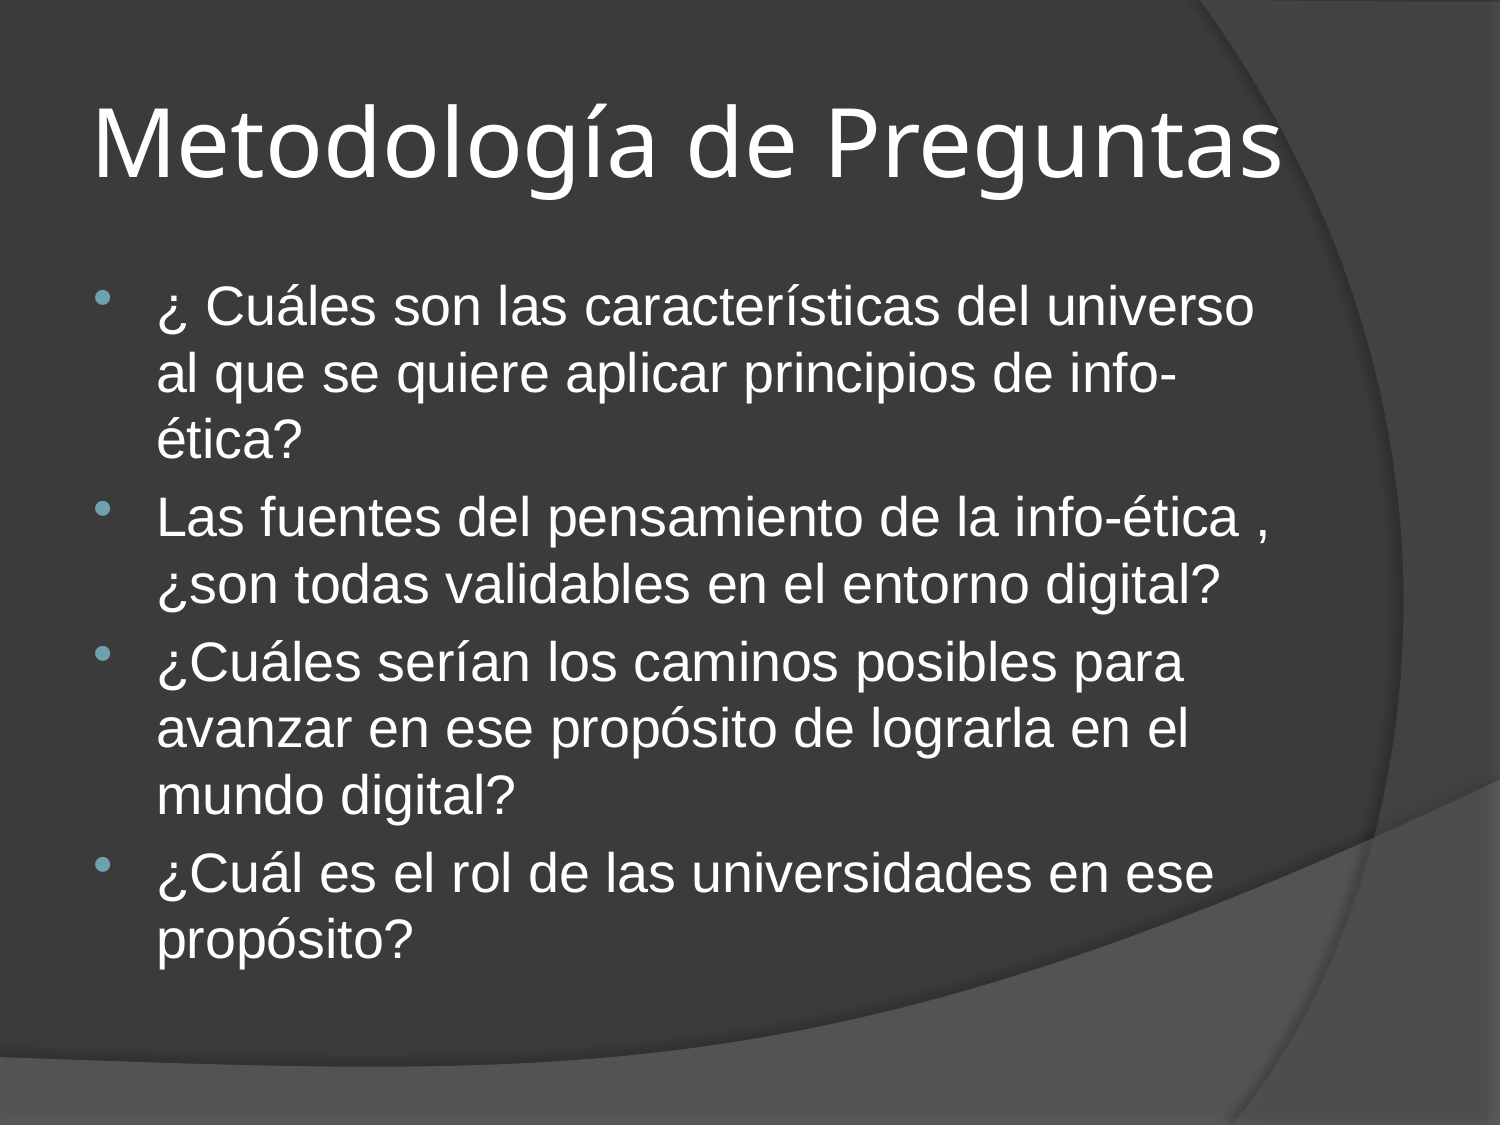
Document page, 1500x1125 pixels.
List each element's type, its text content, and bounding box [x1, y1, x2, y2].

list ¿ Cuáles son las características del universo al que se quiere aplicar principios de info-ética? Las fuentes del pensamiento de la info-ética ,¿son todas validables en el entorno digital? ¿Cuáles serían los caminos posibles para avanzar en ese propósito de lograrla en el mundo digital? ¿Cuál es el rol de las universidades en ese propósito? [75, 262, 1300, 1005]
title Metodología de Preguntas [75, 45, 1300, 233]
